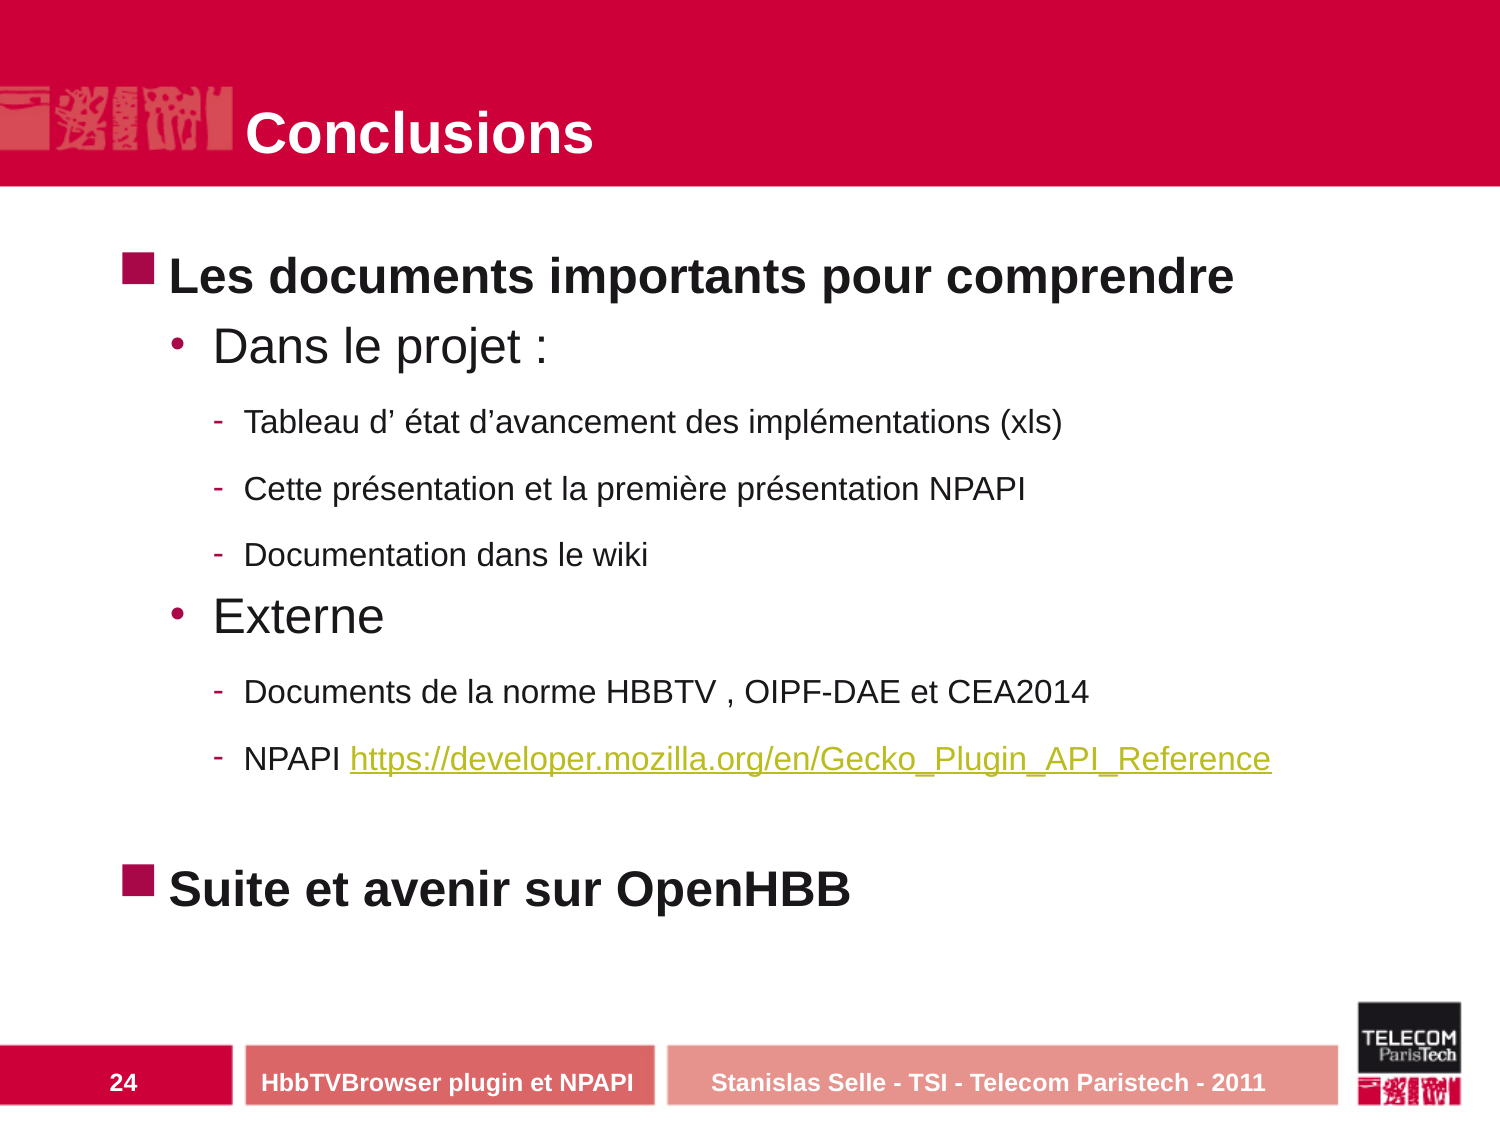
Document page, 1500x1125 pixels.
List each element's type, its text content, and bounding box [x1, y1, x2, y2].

title Conclusions [245, 23, 1459, 166]
slide_number 24 [94, 1058, 234, 1107]
list Les documents importants pour comprendre Dans le projet : Tableau d’ état d’avancement des implémentations (xls) Cette présentation et la première présentation NPAPI Documentation dans le wiki Externe Documents de la norme HBBTV , OIPF-DAE et CEA2014 NPAPI https://developer.mozilla.org/en/Gecko_Plugin_API_Reference Suite et avenir sur OpenHBB [123, 243, 1383, 982]
footer HbbTVBrowser plugin et NPAPI Stanislas Selle - TSI - Telecom Paristech - 2011 [260, 1058, 1338, 1103]
picture [0, 0, 1500, 1125]
